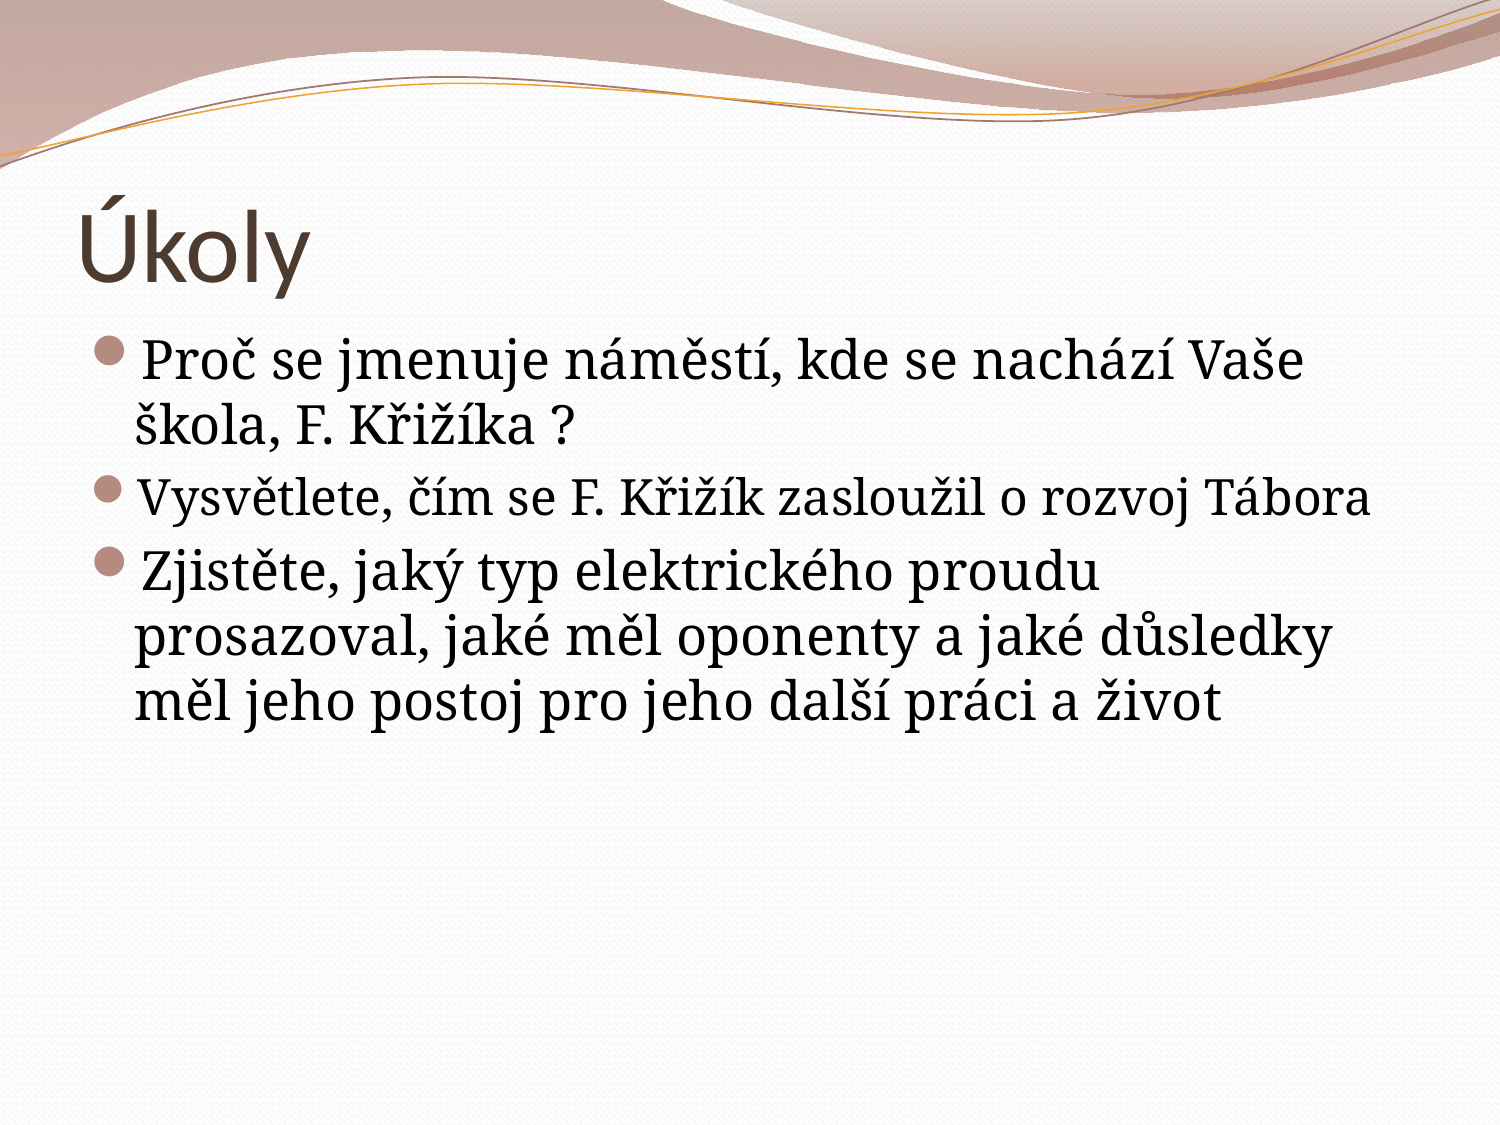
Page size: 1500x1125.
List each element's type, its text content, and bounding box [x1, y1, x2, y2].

list Proč se jmenuje náměstí, kde se nachází Vaše škola, F. Křižíka ? Vysvětlete, čím se F. Křižík zasloužil o rozvoj Tábora Zjistěte, jaký typ elektrického proudu prosazoval, jaké měl oponenty a jaké důsledky měl jeho postoj pro jeho další práci a život [74, 317, 1426, 1038]
title Úkoly [74, 115, 1426, 304]
